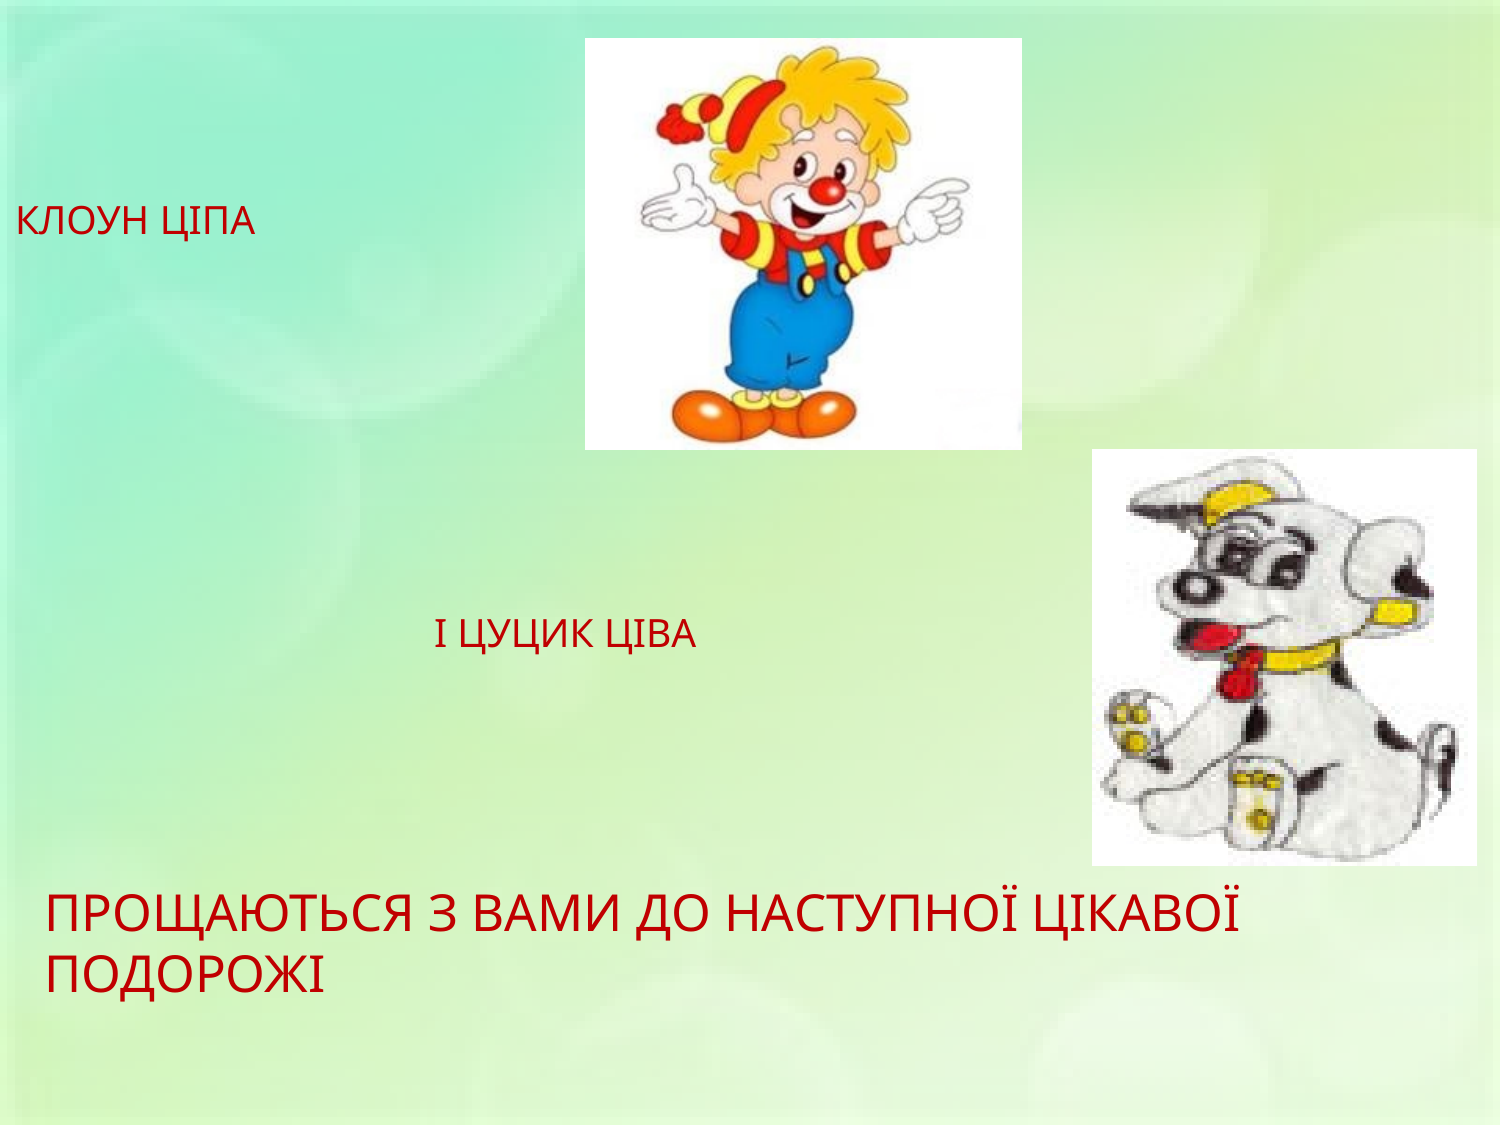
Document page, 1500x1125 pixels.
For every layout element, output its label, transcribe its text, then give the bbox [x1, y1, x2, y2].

text_box І ЦУЦИК ЦІВА [419, 580, 1058, 735]
text_box ПРОЩАЮТЬСЯ З ВАМИ ДО НАСТУПНОЇ ЦІКАВОЇ ПОДОРОЖІ [29, 845, 1477, 1106]
picture [1092, 449, 1477, 866]
picture [585, 38, 1022, 451]
list КЛОУН ЦІПА [0, 167, 580, 322]
